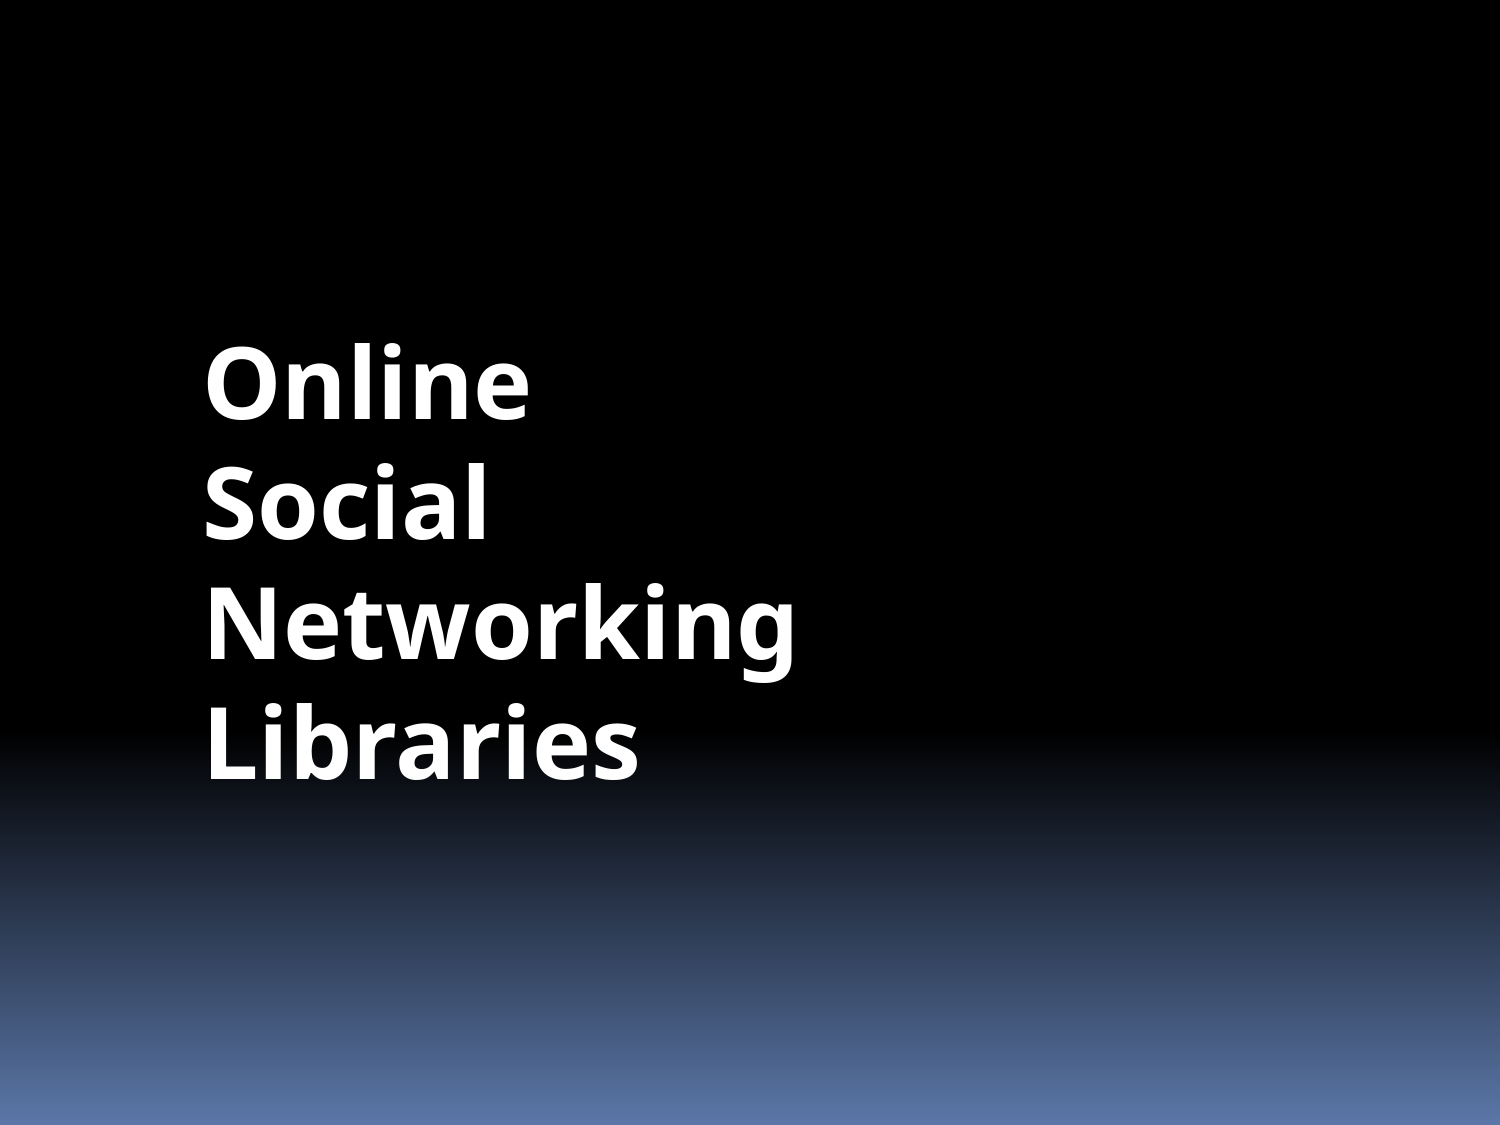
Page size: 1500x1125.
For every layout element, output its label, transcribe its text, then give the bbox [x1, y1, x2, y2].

text_box Online Social Networking Libraries [187, 312, 1003, 807]
